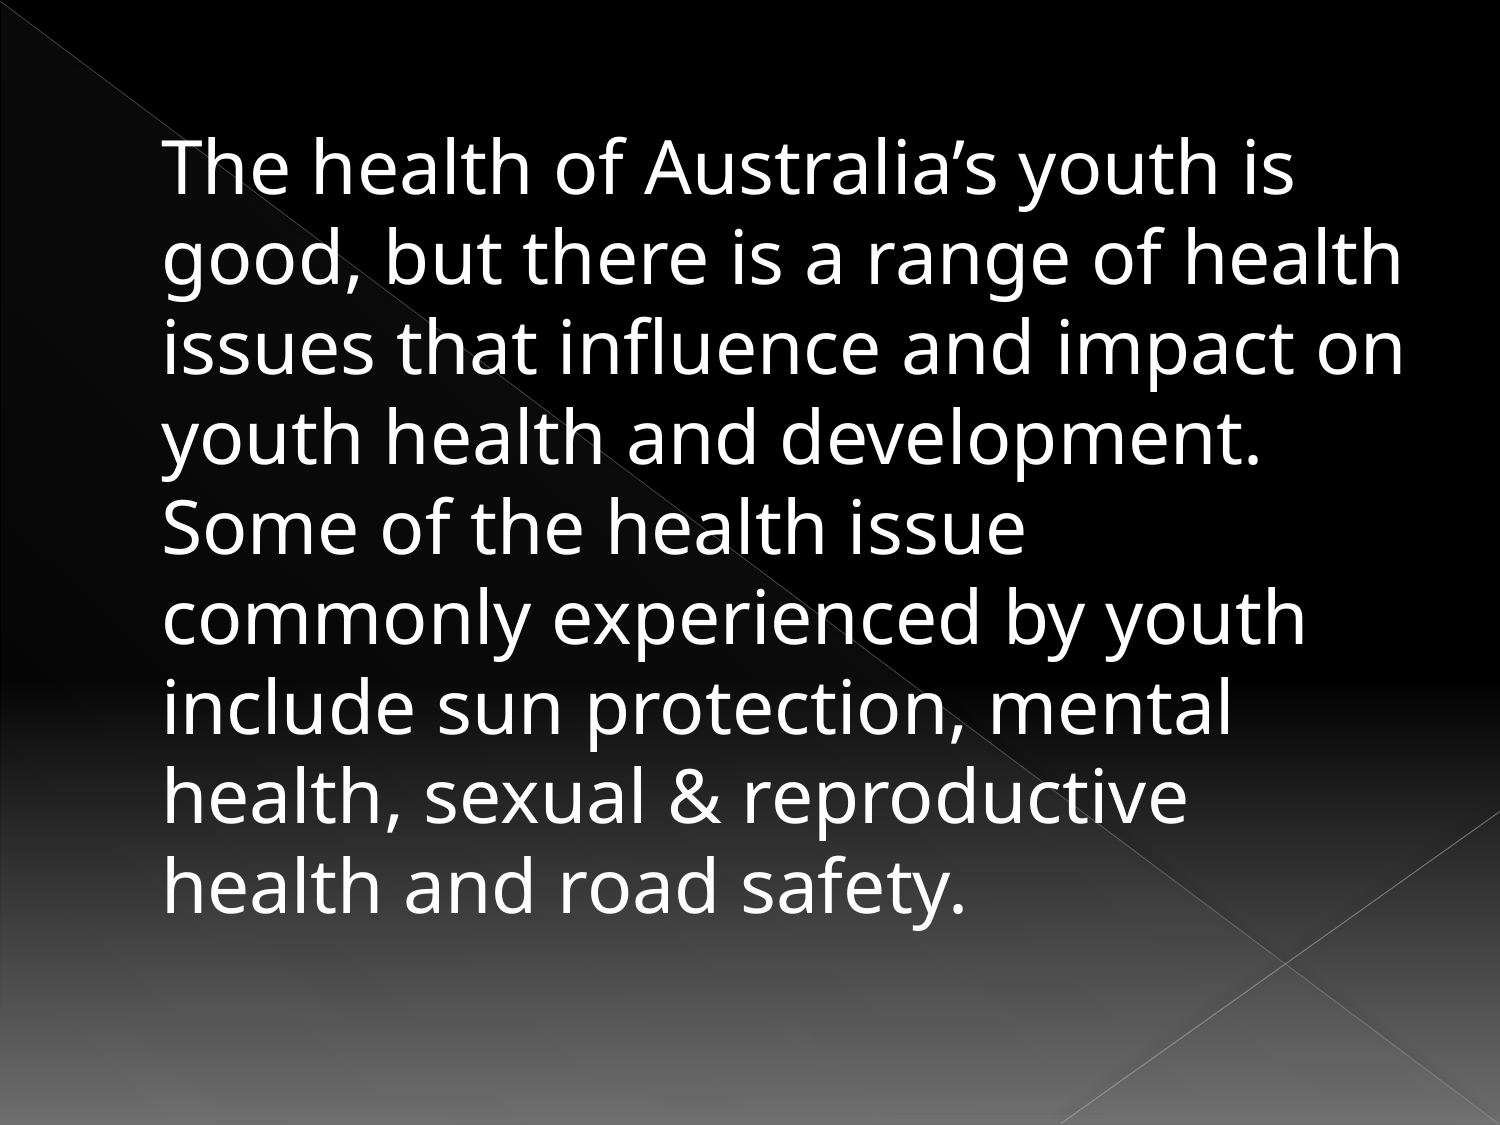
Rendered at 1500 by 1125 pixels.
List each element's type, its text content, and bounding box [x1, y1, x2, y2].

list The health of Australia’s youth is good, but there is a range of health issues that influence and impact on youth health and development. Some of the health issue commonly experienced by youth include sun protection, mental health, sexual & reproductive health and road safety. [75, 112, 1425, 1005]
